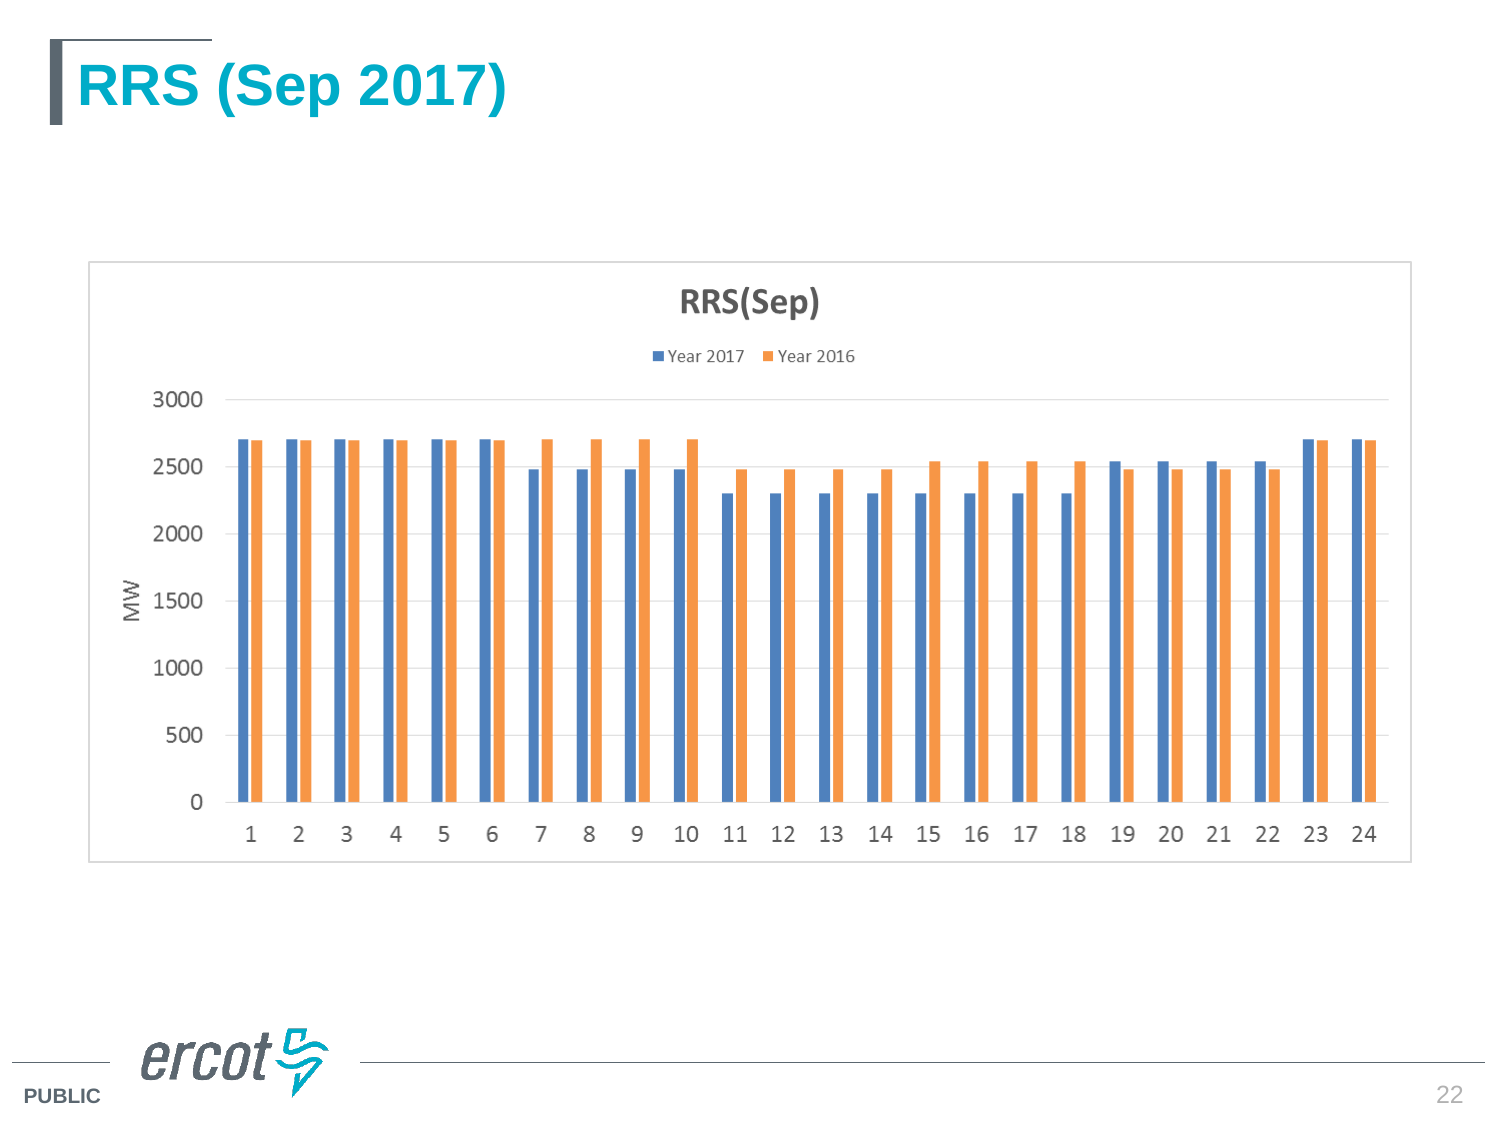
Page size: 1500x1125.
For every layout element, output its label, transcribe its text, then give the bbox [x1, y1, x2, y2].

picture [88, 261, 1412, 864]
picture [137, 1024, 332, 1100]
slide_number 22 [1412, 1076, 1488, 1112]
title RRS (Sep 2017) [62, 39, 1450, 228]
